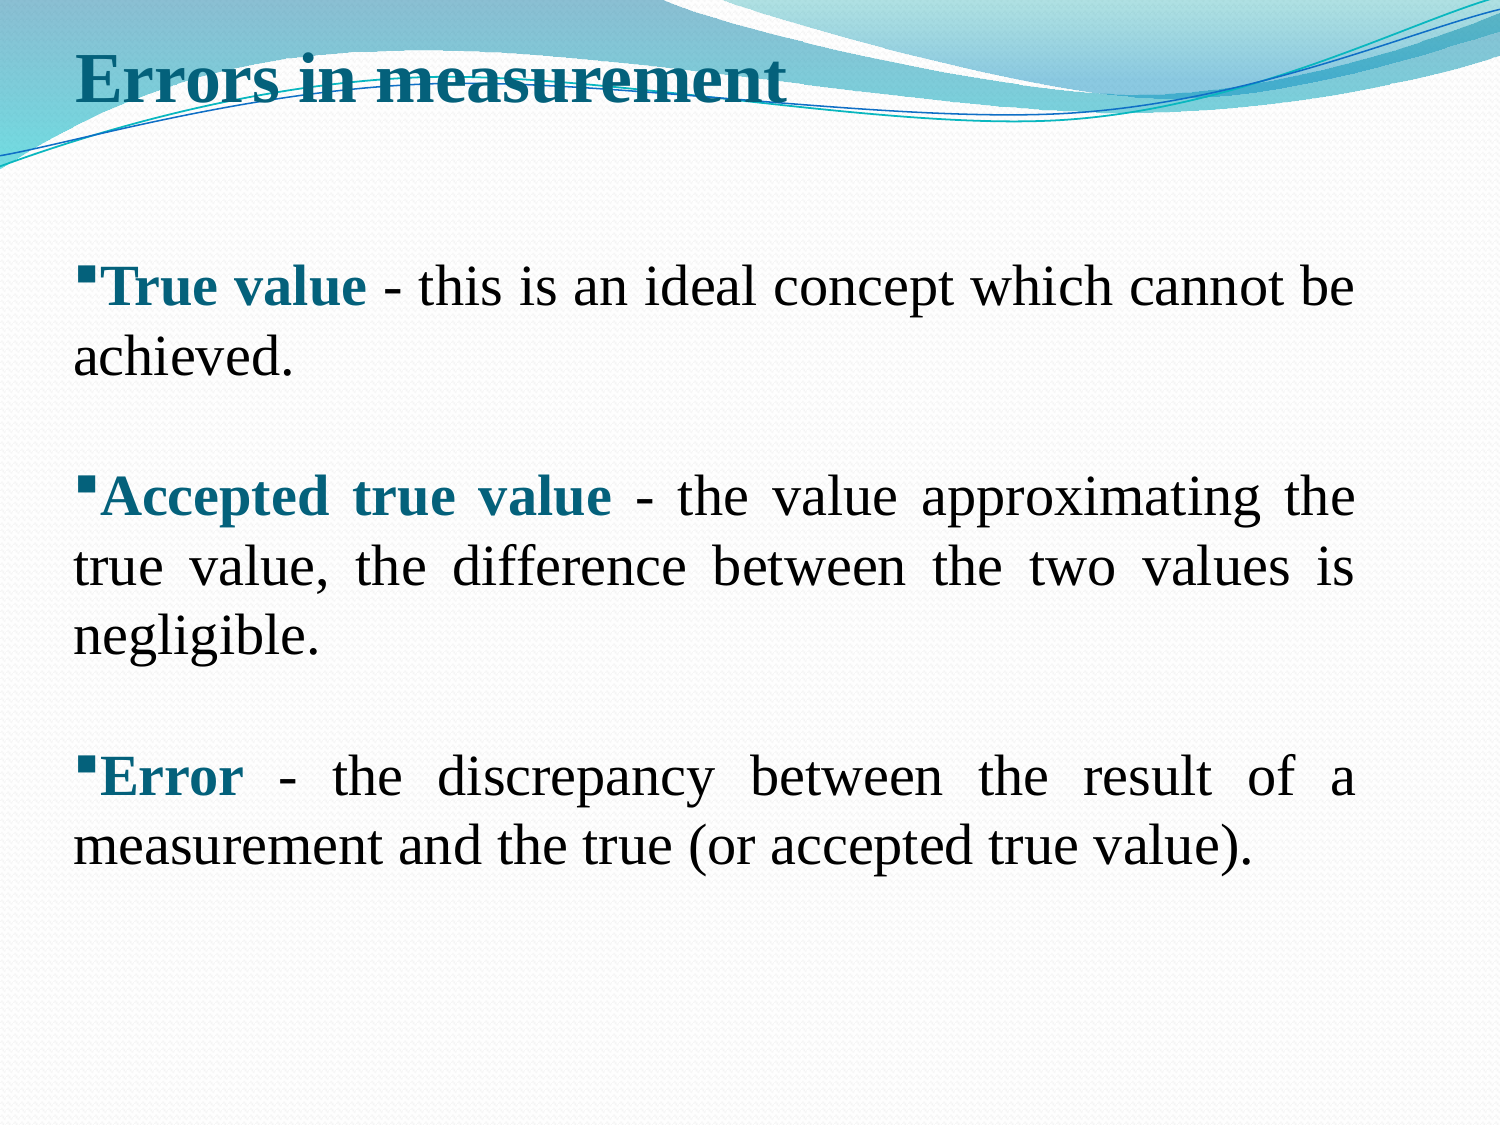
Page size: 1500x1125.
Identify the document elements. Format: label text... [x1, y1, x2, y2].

title Errors in measurement [75, 23, 1438, 118]
text_box True value - this is an ideal concept which cannot be achieved. Accepted true value - the value approximating the true value, the difference between the two values is negligible. Error - the discrepancy between the result of a measurement and the true (or accepted true value). [58, 239, 1372, 884]
